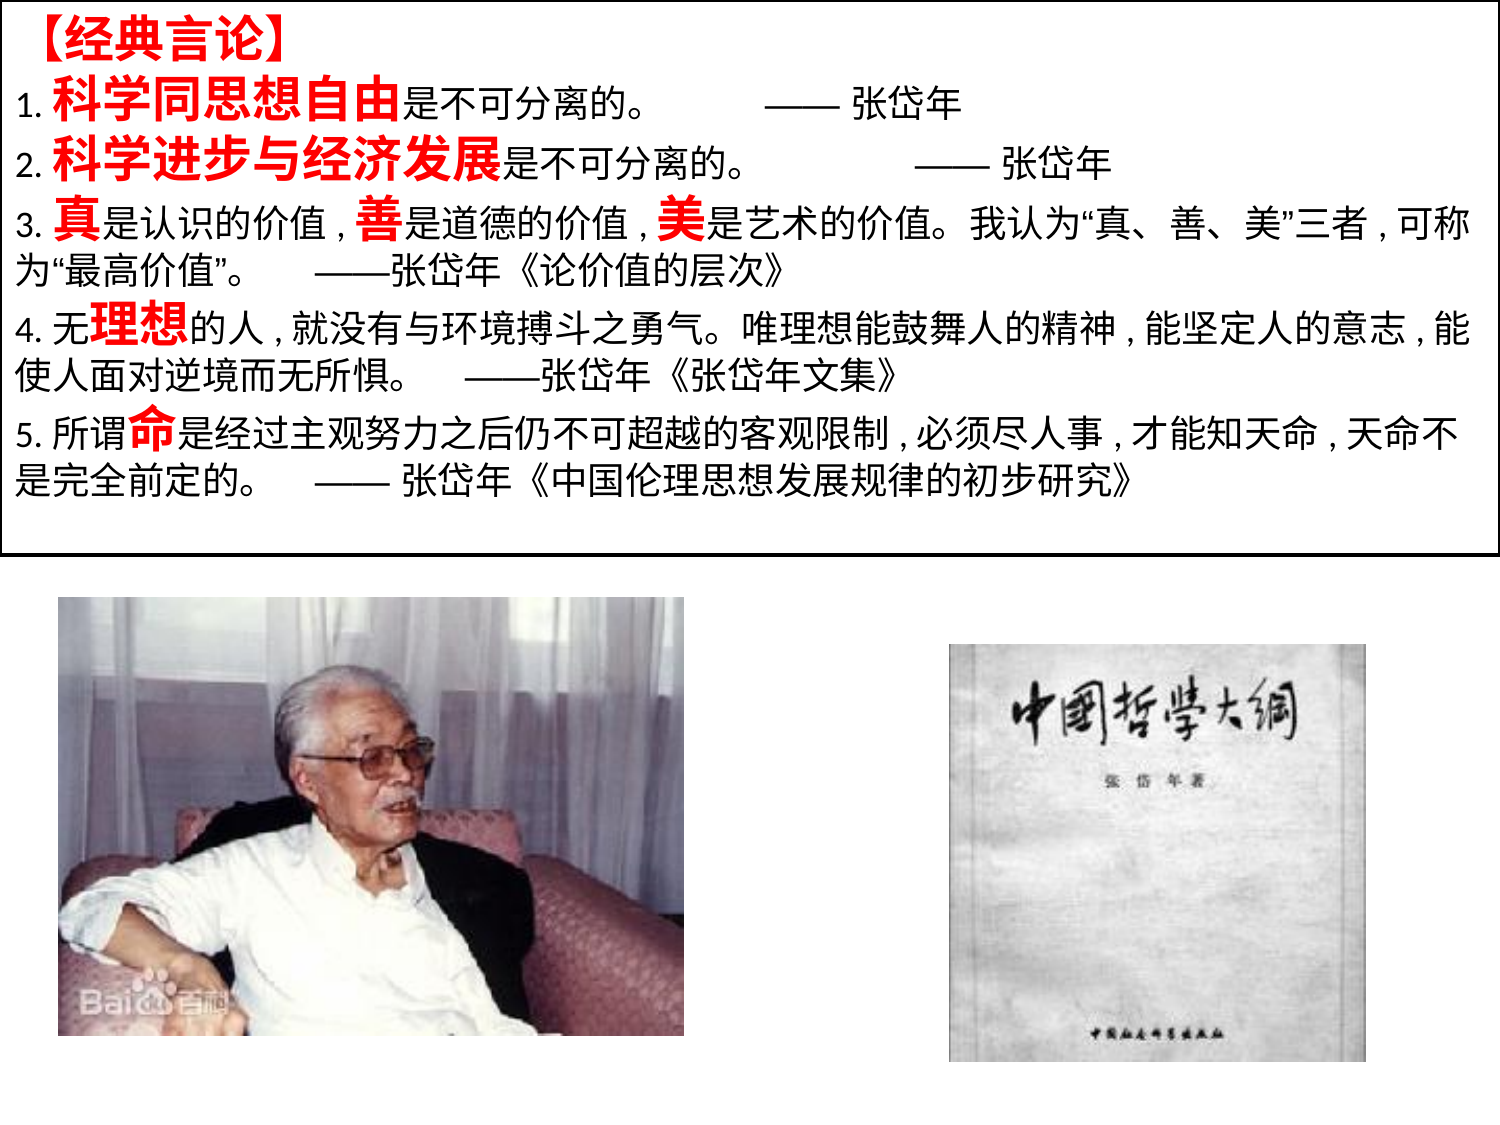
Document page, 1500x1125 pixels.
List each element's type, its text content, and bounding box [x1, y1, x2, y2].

picture [948, 644, 1367, 1062]
text_box 【经典言论】 1.科学同思想自由是不可分离的。 —— 张岱年 2.科学进步与经济发展是不可分离的。 —— 张岱年 3.真是认识的价值,善是道德的价值,美是艺术的价值。我认为“真、善、美”三者,可称为“最高价值”。 ——张岱年《论价值的层次》 4.无理想的人,就没有与环境搏斗之勇气。唯理想能鼓舞人的精神,能坚定人的意志,能使人面对逆境而无所惧。 ——张岱年《张岱年文集》 5.所谓命是经过主观努力之后仍不可超越的客观限制,必须尽人事,才能知天命,天命不是完全前定的。 —— 张岱年《中国伦理思想发展规律的初步研究》 [0, 0, 1500, 557]
picture [58, 597, 684, 1036]
